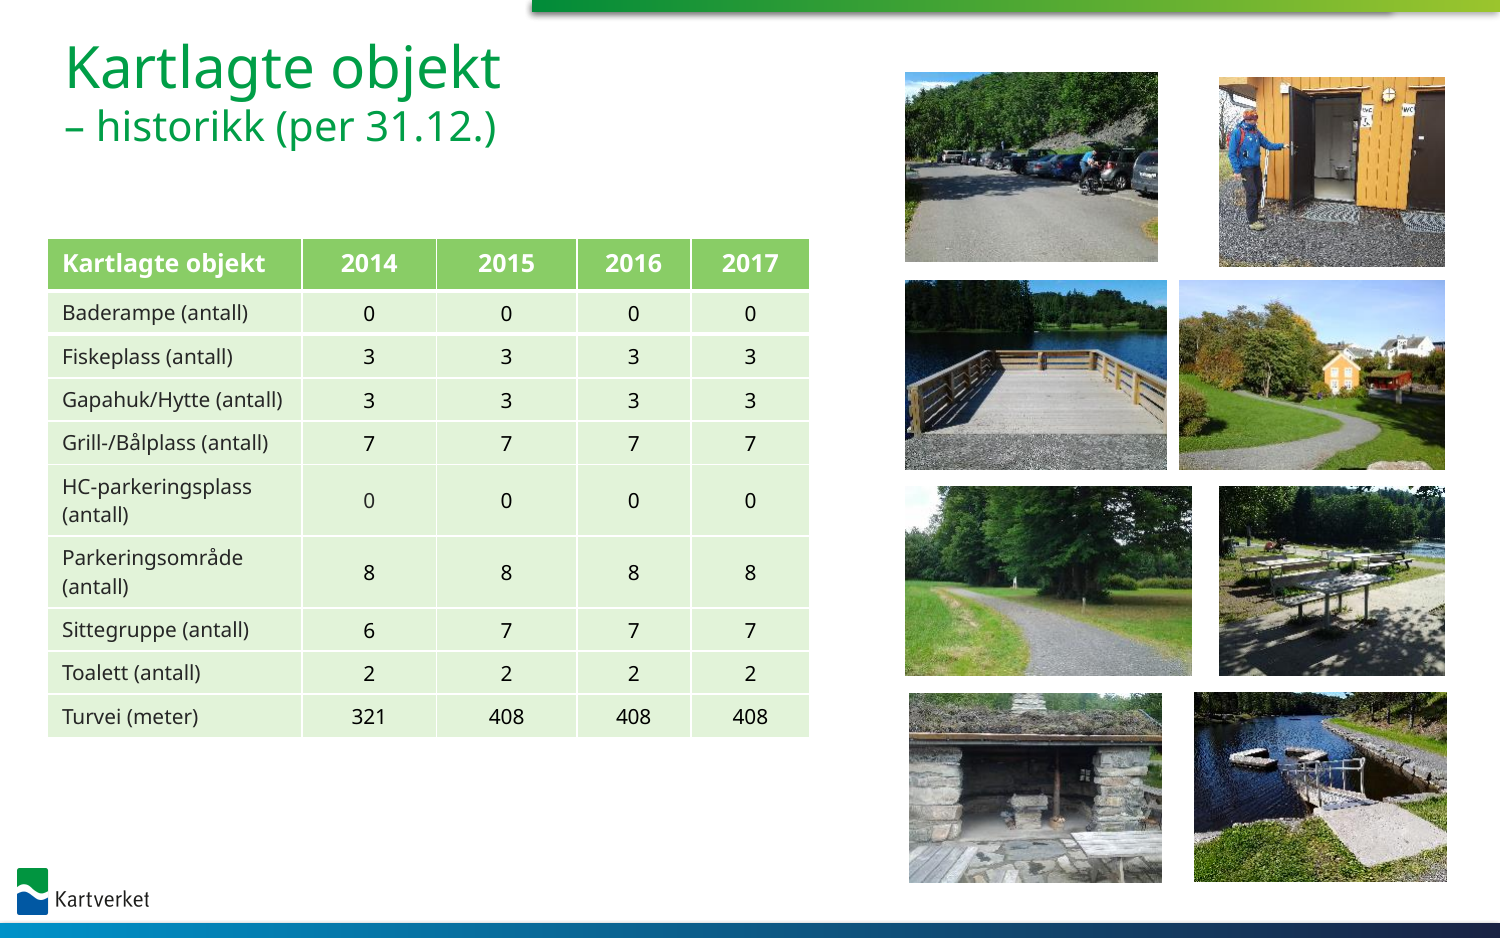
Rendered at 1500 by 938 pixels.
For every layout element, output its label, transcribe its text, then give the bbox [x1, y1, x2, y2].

picture [905, 72, 1158, 262]
table_cell 2 [692, 652, 809, 693]
table_cell 3 [692, 336, 809, 377]
table_cell Turvei (meter) [48, 695, 301, 737]
table_header 2014 [303, 239, 436, 289]
table_cell 3 [578, 336, 690, 377]
picture [909, 693, 1163, 884]
table_cell 8 [578, 537, 690, 607]
table_cell 2 [303, 652, 436, 693]
table_cell 8 [692, 537, 809, 607]
table_cell 7 [437, 609, 576, 650]
table_cell 0 [578, 293, 690, 332]
picture [1219, 77, 1445, 267]
table_cell Gapahuk/Hytte (antall) [48, 379, 301, 420]
table_cell 7 [692, 422, 809, 464]
table_cell 0 [578, 465, 690, 535]
table_cell 408 [692, 695, 809, 737]
table_cell 3 [303, 379, 436, 420]
table_header 2016 [578, 239, 690, 289]
picture [905, 280, 1167, 470]
picture [1219, 486, 1445, 676]
table_header 2015 [437, 239, 576, 289]
table_header 2017 [692, 239, 809, 289]
table_cell Toalett (antall) [48, 652, 301, 693]
table_cell 0 [437, 465, 576, 535]
picture [1179, 280, 1445, 470]
table_cell 3 [303, 336, 436, 377]
table_cell 7 [437, 422, 576, 464]
picture [905, 486, 1193, 676]
table_cell Baderampe (antall) [48, 293, 301, 332]
table_cell 0 [303, 465, 436, 535]
table_cell 321 [303, 695, 436, 737]
table_cell 408 [578, 695, 690, 737]
table_cell 8 [437, 537, 576, 607]
text_box Kartlagte objekt – historikk (per 31.12.) [49, 14, 1431, 158]
table_cell 0 [437, 293, 576, 332]
table_cell Fiskeplass (antall) [48, 336, 301, 377]
table_cell 3 [578, 379, 690, 420]
table_cell 8 [303, 537, 436, 607]
table_cell 7 [692, 609, 809, 650]
table_cell 0 [692, 293, 809, 332]
table_cell Parkeringsområde (antall) [48, 537, 301, 607]
table_cell 3 [437, 336, 576, 377]
table_cell 408 [437, 695, 576, 737]
table_cell 7 [303, 422, 436, 464]
table_cell 3 [437, 379, 576, 420]
table_cell 0 [692, 465, 809, 535]
table_header Kartlagte objekt [48, 239, 301, 289]
picture [1194, 692, 1448, 882]
table_cell 2 [437, 652, 576, 693]
table_cell 0 [303, 293, 436, 332]
table_cell Sittegruppe (antall) [48, 609, 301, 650]
table_cell 2 [578, 652, 690, 693]
table_cell 6 [303, 609, 436, 650]
table_cell 7 [578, 422, 690, 464]
table_cell 7 [578, 609, 690, 650]
table_cell Grill-/Bålplass (antall) [48, 422, 301, 464]
table_cell 3 [692, 379, 809, 420]
table_cell HC-parkeringsplass (antall) [48, 465, 301, 535]
